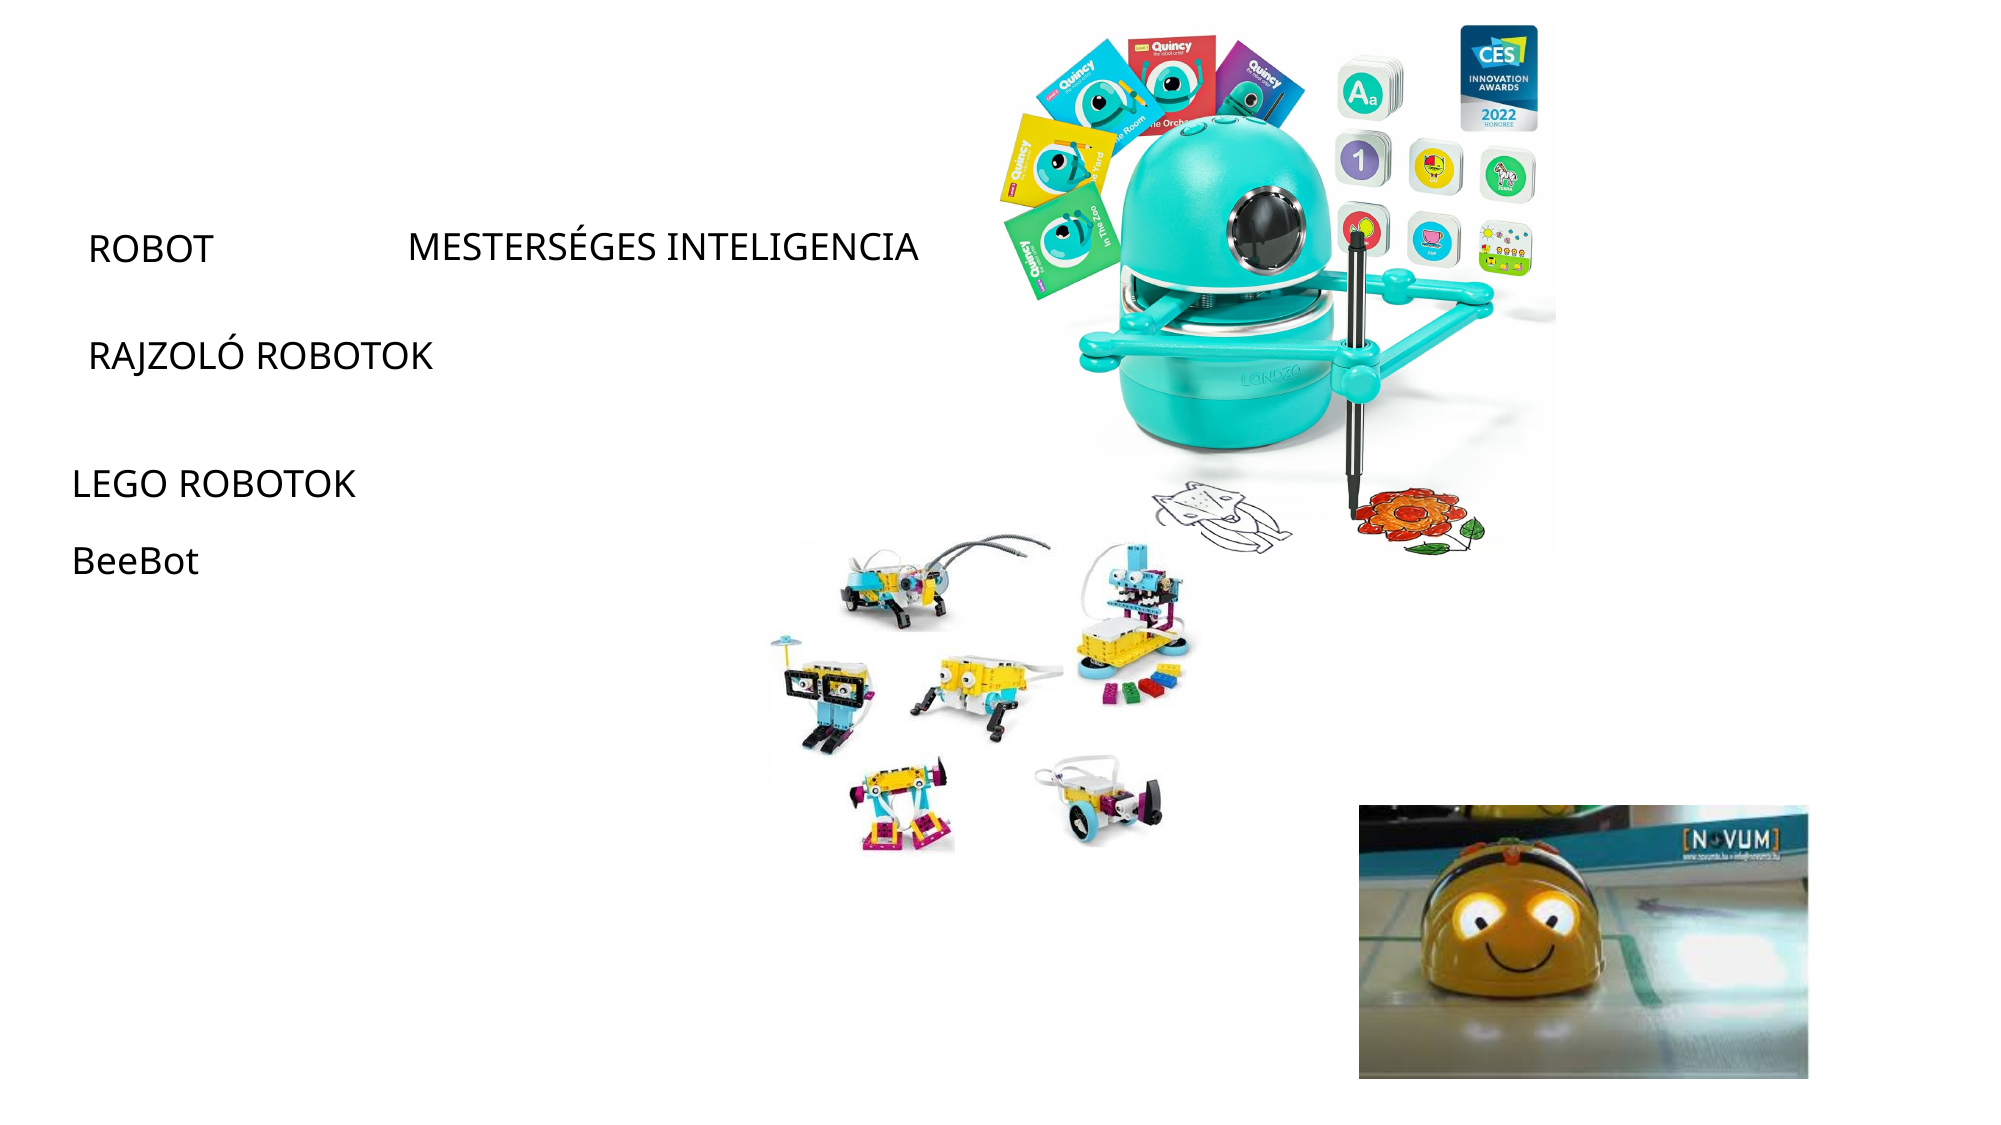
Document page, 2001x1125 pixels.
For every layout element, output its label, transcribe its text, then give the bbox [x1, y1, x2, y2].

text_box ROBOT [73, 217, 563, 278]
text_box RAJZOLÓ ROBOTOK [73, 324, 485, 385]
text_box MESTERSÉGES INTELIGENCIA [392, 215, 999, 275]
picture [1358, 804, 1810, 1080]
text_box LEGO ROBOTOK [56, 452, 396, 513]
text_box BeeBot [56, 529, 239, 589]
picture [755, 24, 1557, 863]
